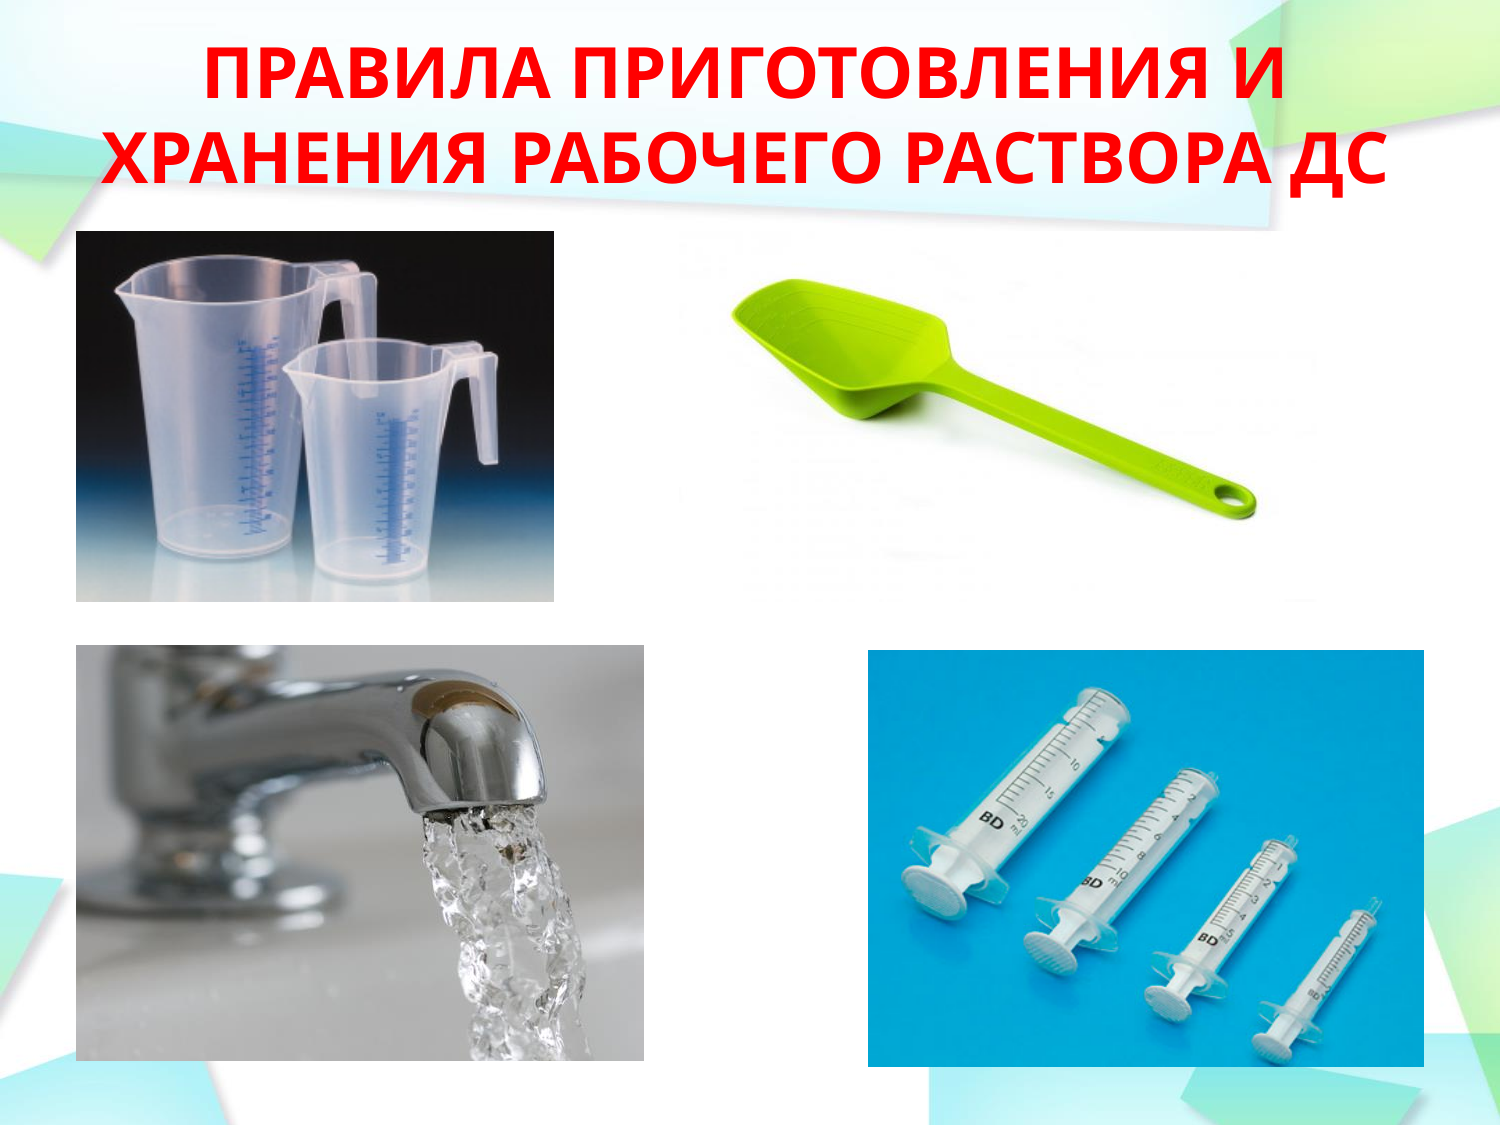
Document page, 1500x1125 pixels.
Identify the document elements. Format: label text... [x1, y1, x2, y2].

title ПРАВИЛА ПРИГОТОВЛЕНИЯ И ХРАНЕНИЯ РАБОЧЕГО РАСТВОРА ДС [41, 19, 1451, 207]
picture [0, 0, 1500, 1125]
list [76, 231, 554, 603]
